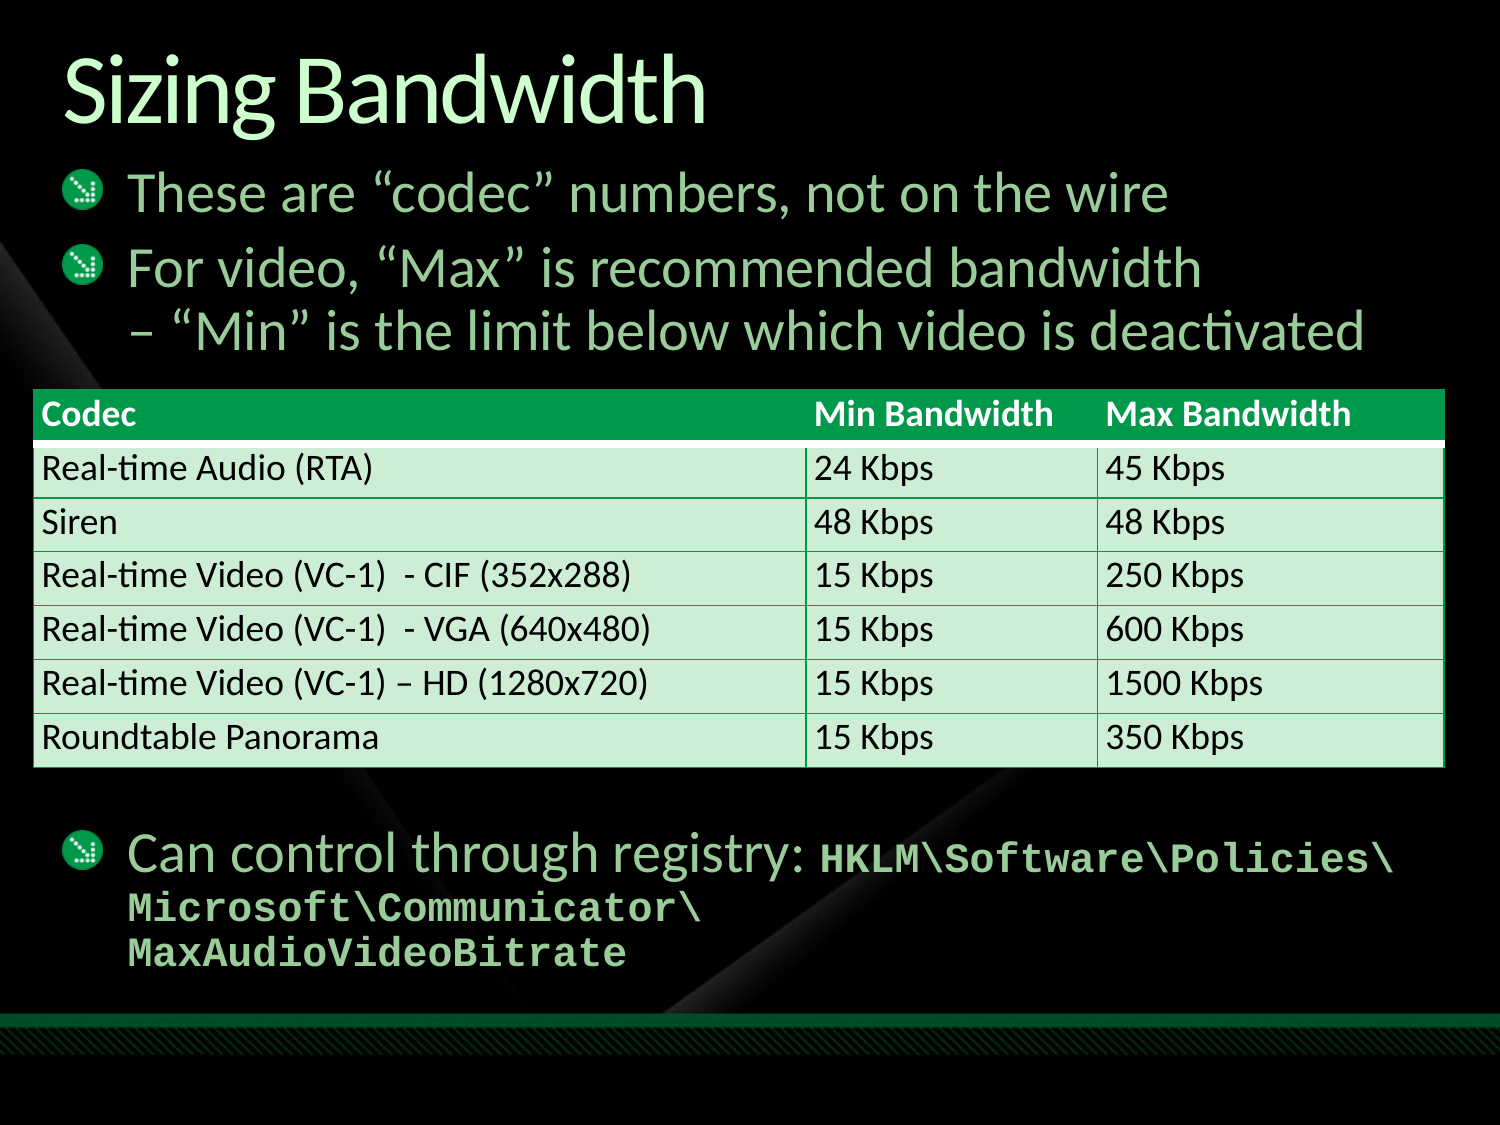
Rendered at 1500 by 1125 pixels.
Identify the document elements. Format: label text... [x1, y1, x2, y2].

table_cell Real-time Video (VC-1) - VGA (640x480) [34, 606, 805, 659]
picture [0, 0, 1500, 1125]
table_cell 600 Kbps [1098, 606, 1443, 659]
list These are “codec” numbers, not on the wire For video, “Max” is recommended bandwidth – “Min” is the limit below which video is deactivated Can control through registry: HKLM\Software\Policies\Microsoft\Communicator\ MaxAudioVideoBitrate [62, 162, 1438, 389]
table_cell Roundtable Panorama [34, 714, 805, 767]
table_cell 48 Kbps [1098, 499, 1443, 551]
table_header Codec [34, 391, 805, 440]
table_cell 350 Kbps [1098, 714, 1443, 767]
table_cell 15 Kbps [807, 606, 1097, 659]
table_cell 48 Kbps [807, 499, 1097, 551]
table_cell Siren [34, 499, 805, 551]
table_header Max Bandwidth [1098, 391, 1443, 440]
table_cell 15 Kbps [807, 552, 1097, 605]
table_cell 45 Kbps [1098, 448, 1443, 497]
table_cell 250 Kbps [1098, 552, 1443, 605]
title Sizing Bandwidth [62, 37, 1438, 147]
table_cell Real-time Audio (RTA) [34, 448, 805, 497]
table_cell 15 Kbps [807, 660, 1097, 713]
table_header Min Bandwidth [807, 391, 1097, 440]
table_cell Real-time Video (VC-1) - CIF (352x288) [34, 552, 805, 605]
table_cell 1500 Kbps [1098, 660, 1443, 713]
table_cell 15 Kbps [807, 714, 1097, 767]
table_cell Real-time Video (VC-1) – HD (1280x720) [34, 660, 805, 713]
table_cell 24 Kbps [807, 448, 1097, 497]
